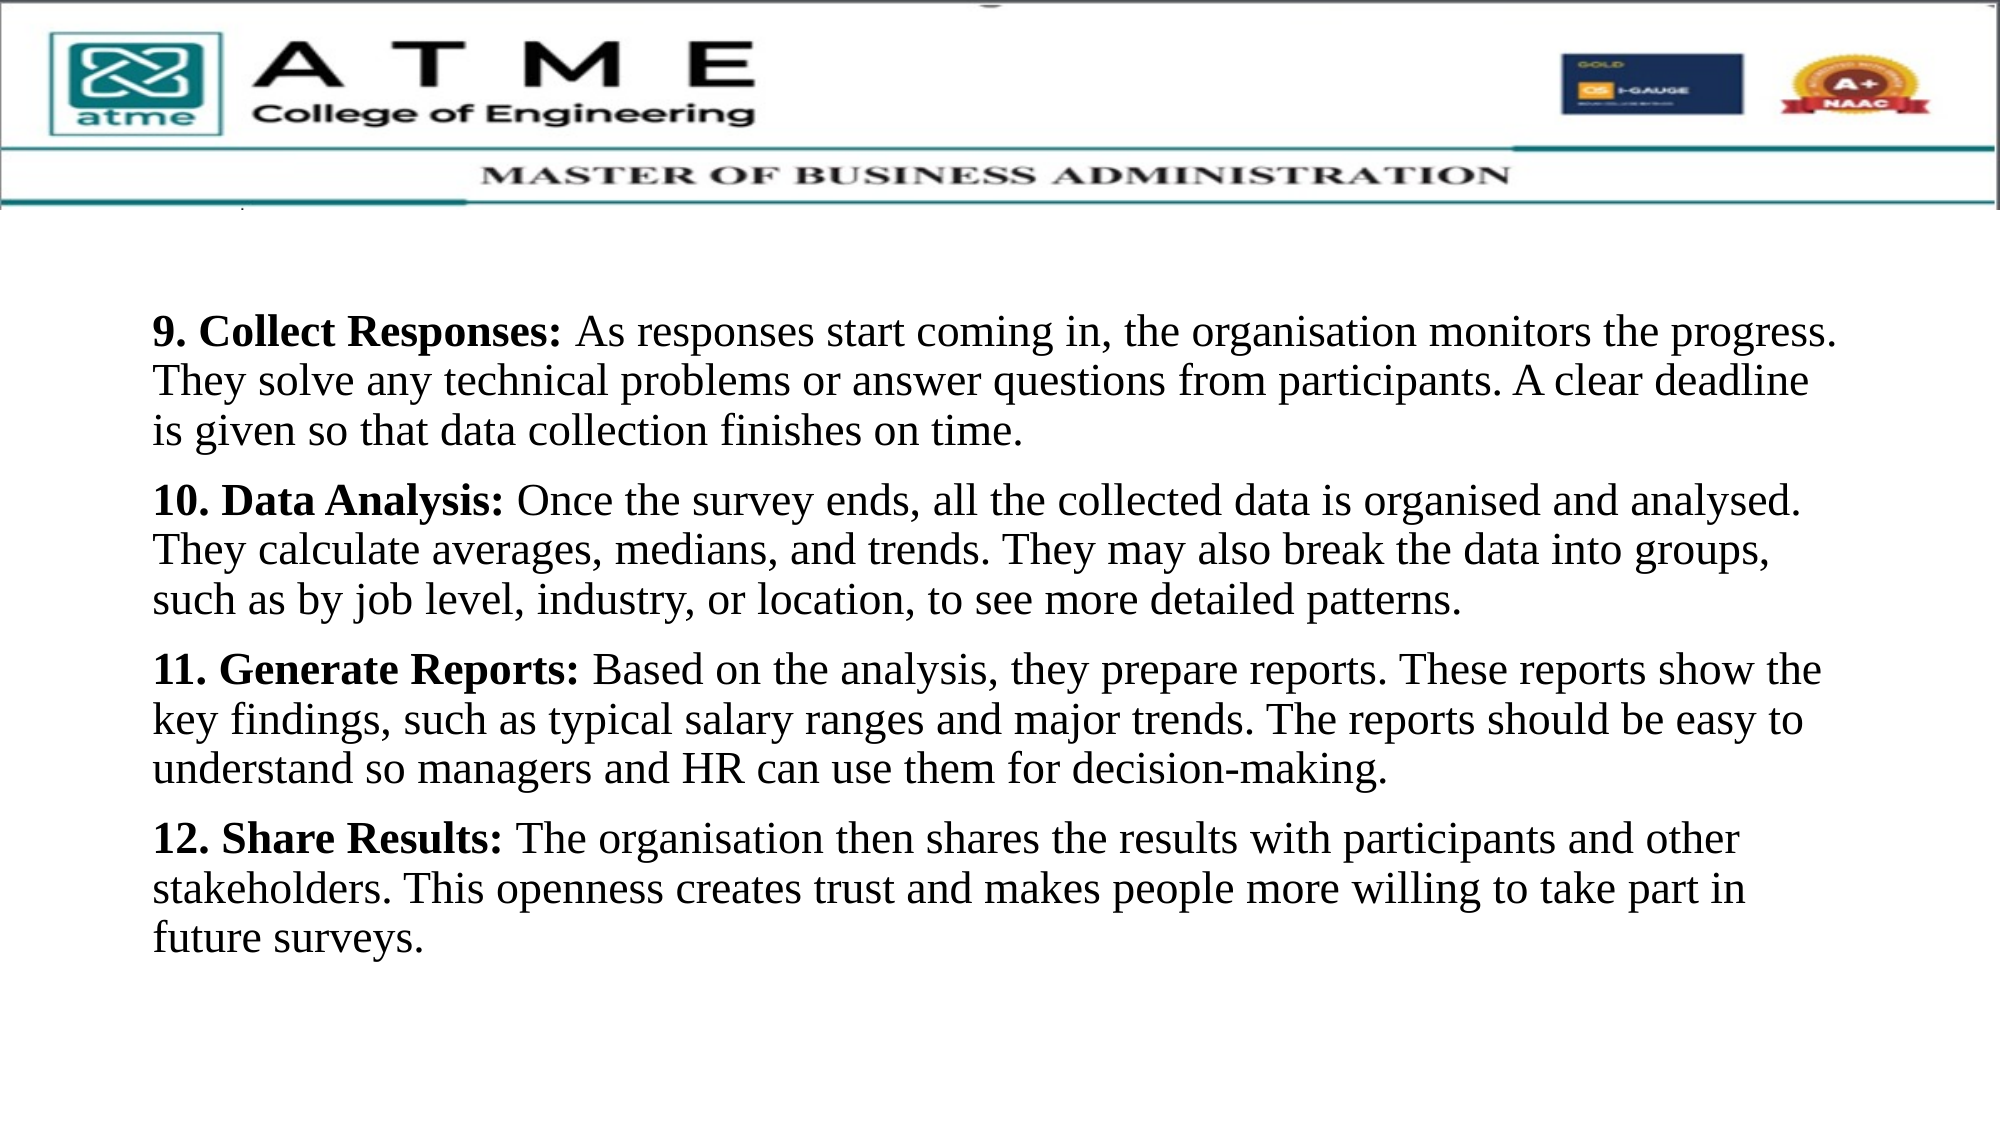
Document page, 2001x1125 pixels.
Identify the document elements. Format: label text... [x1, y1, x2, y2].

picture [0, 0, 2000, 210]
list 9. Collect Responses: As responses start coming in, the organisation monitors the progress. They solve any technical problems or answer questions from participants. A clear deadline is given so that data collection finishes on time. 10. Data Analysis: Once the survey ends, all the collected data is organised and analysed. They calculate averages, medians, and trends. They may also break the data into groups, such as by job level, industry, or location, to see more detailed patterns. 11. Generate Reports: Based on the analysis, they prepare reports. These reports show the key findings, such as typical salary ranges and major trends. The reports should be easy to understand so managers and HR can use them for decision-making. 12. Share Results: The organisation then shares the results with participants and other stakeholders. This openness creates trust and makes people more willing to take part in future surveys. [137, 299, 1863, 1014]
